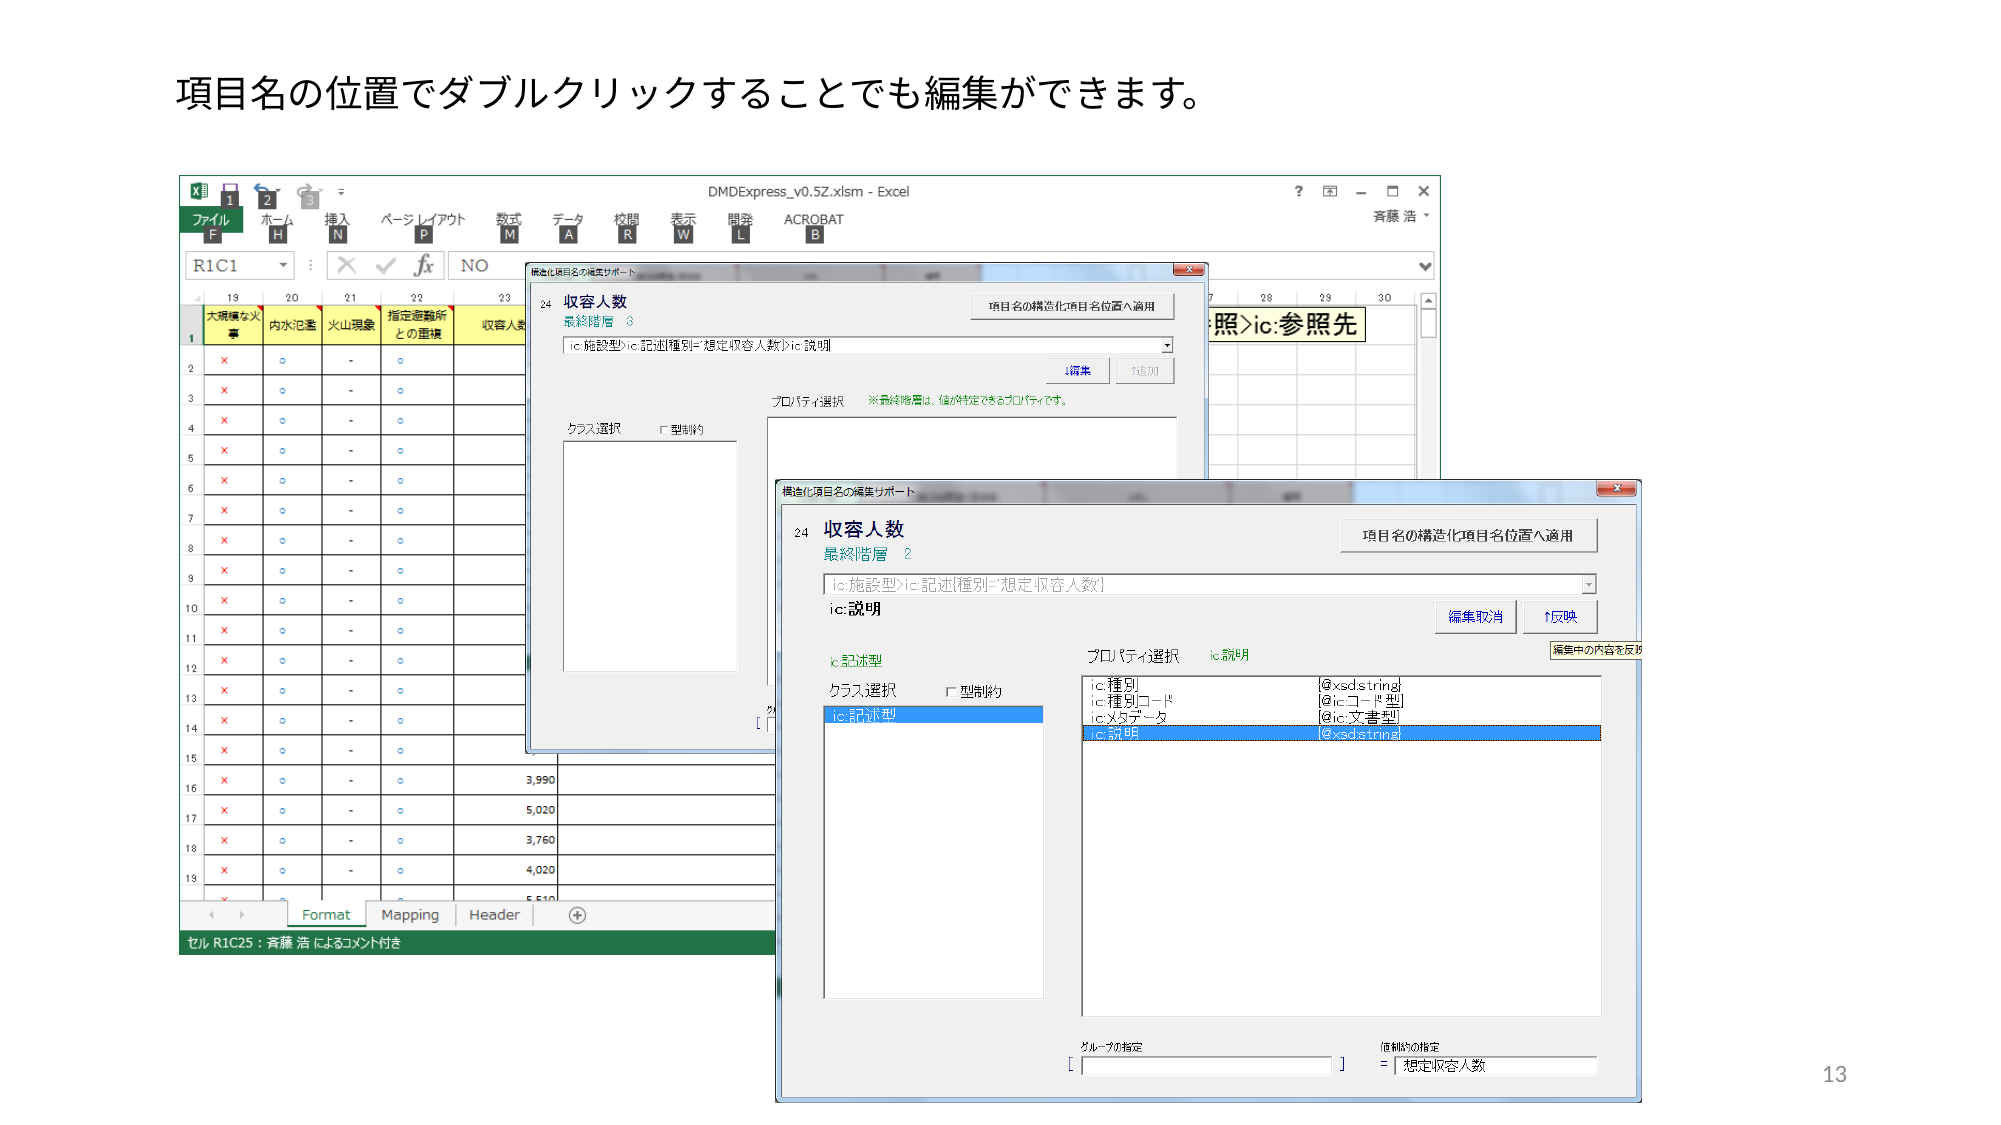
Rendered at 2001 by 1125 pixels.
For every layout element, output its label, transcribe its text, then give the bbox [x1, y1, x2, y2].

picture [179, 175, 1642, 1103]
slide_number 13 [1642, 1042, 1863, 1103]
text_box 項目名の位置でダブルクリックすることでも編集ができます。 [160, 62, 1521, 123]
